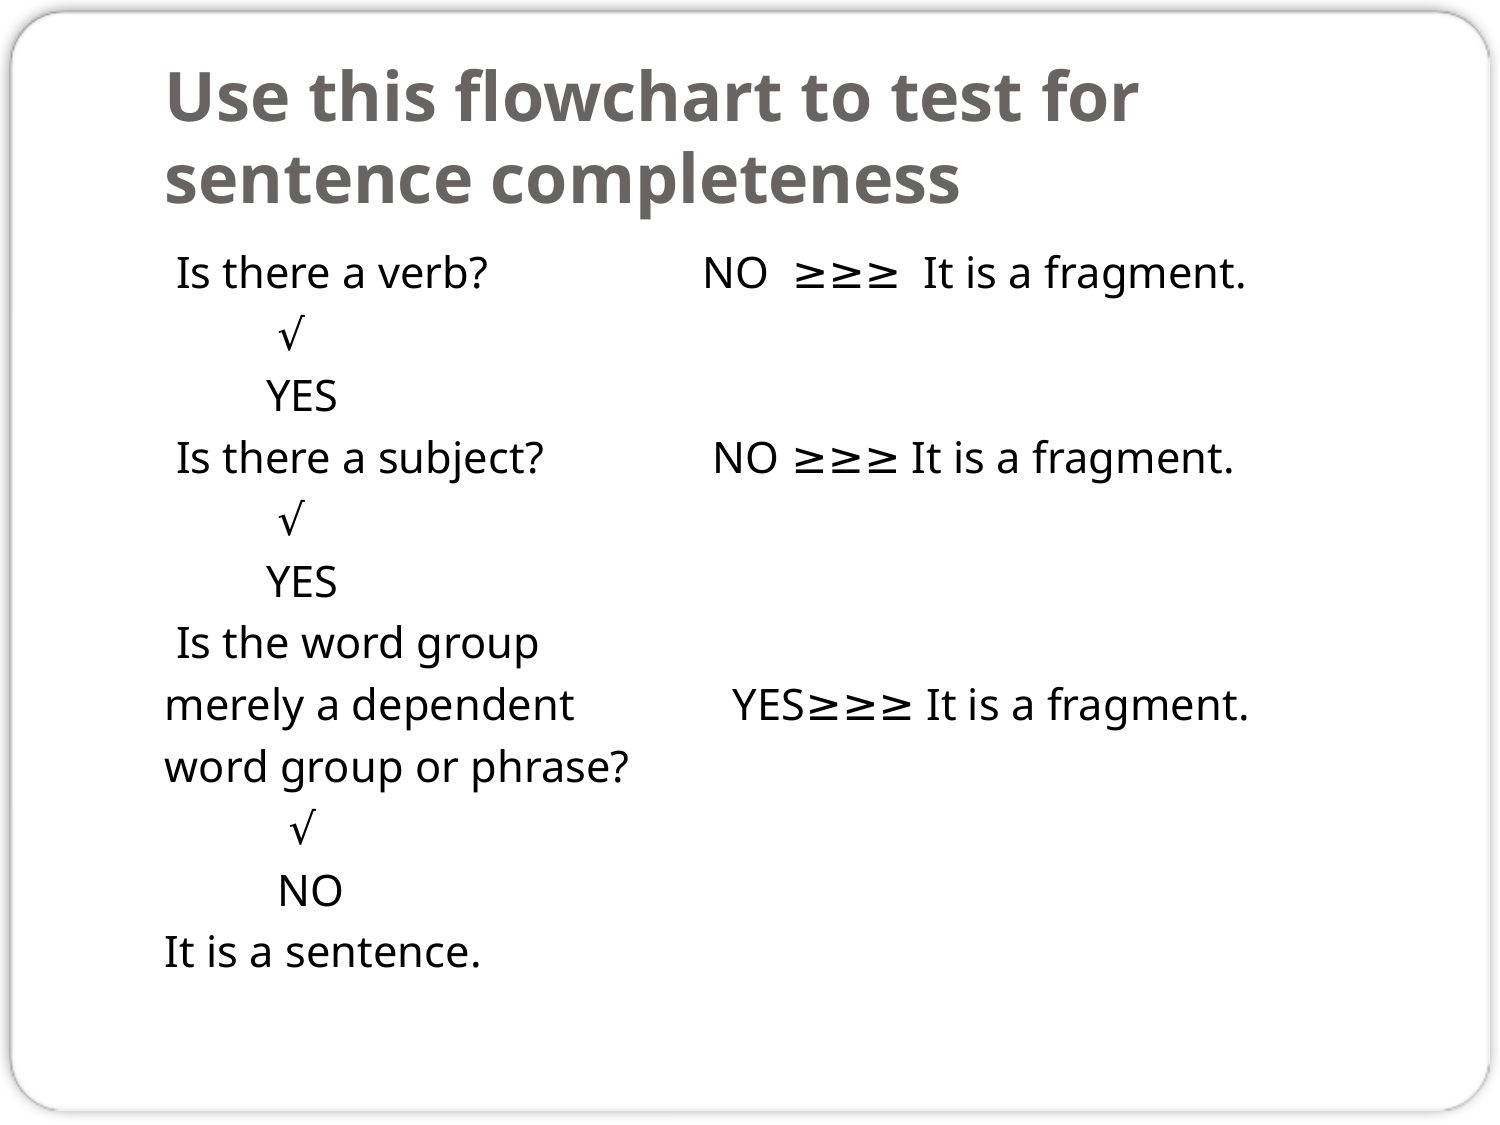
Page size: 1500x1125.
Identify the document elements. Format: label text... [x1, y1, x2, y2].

list Is there a verb? NO ≥≥≥ It is a fragment. √ YES Is there a subject? NO ≥≥≥ It is a fragment. √ YES Is the word group merely a dependent YES≥≥≥ It is a fragment. word group or phrase? √ NO It is a sentence. [150, 237, 1425, 988]
title Use this flowchart to test for sentence completeness [150, 45, 1425, 233]
